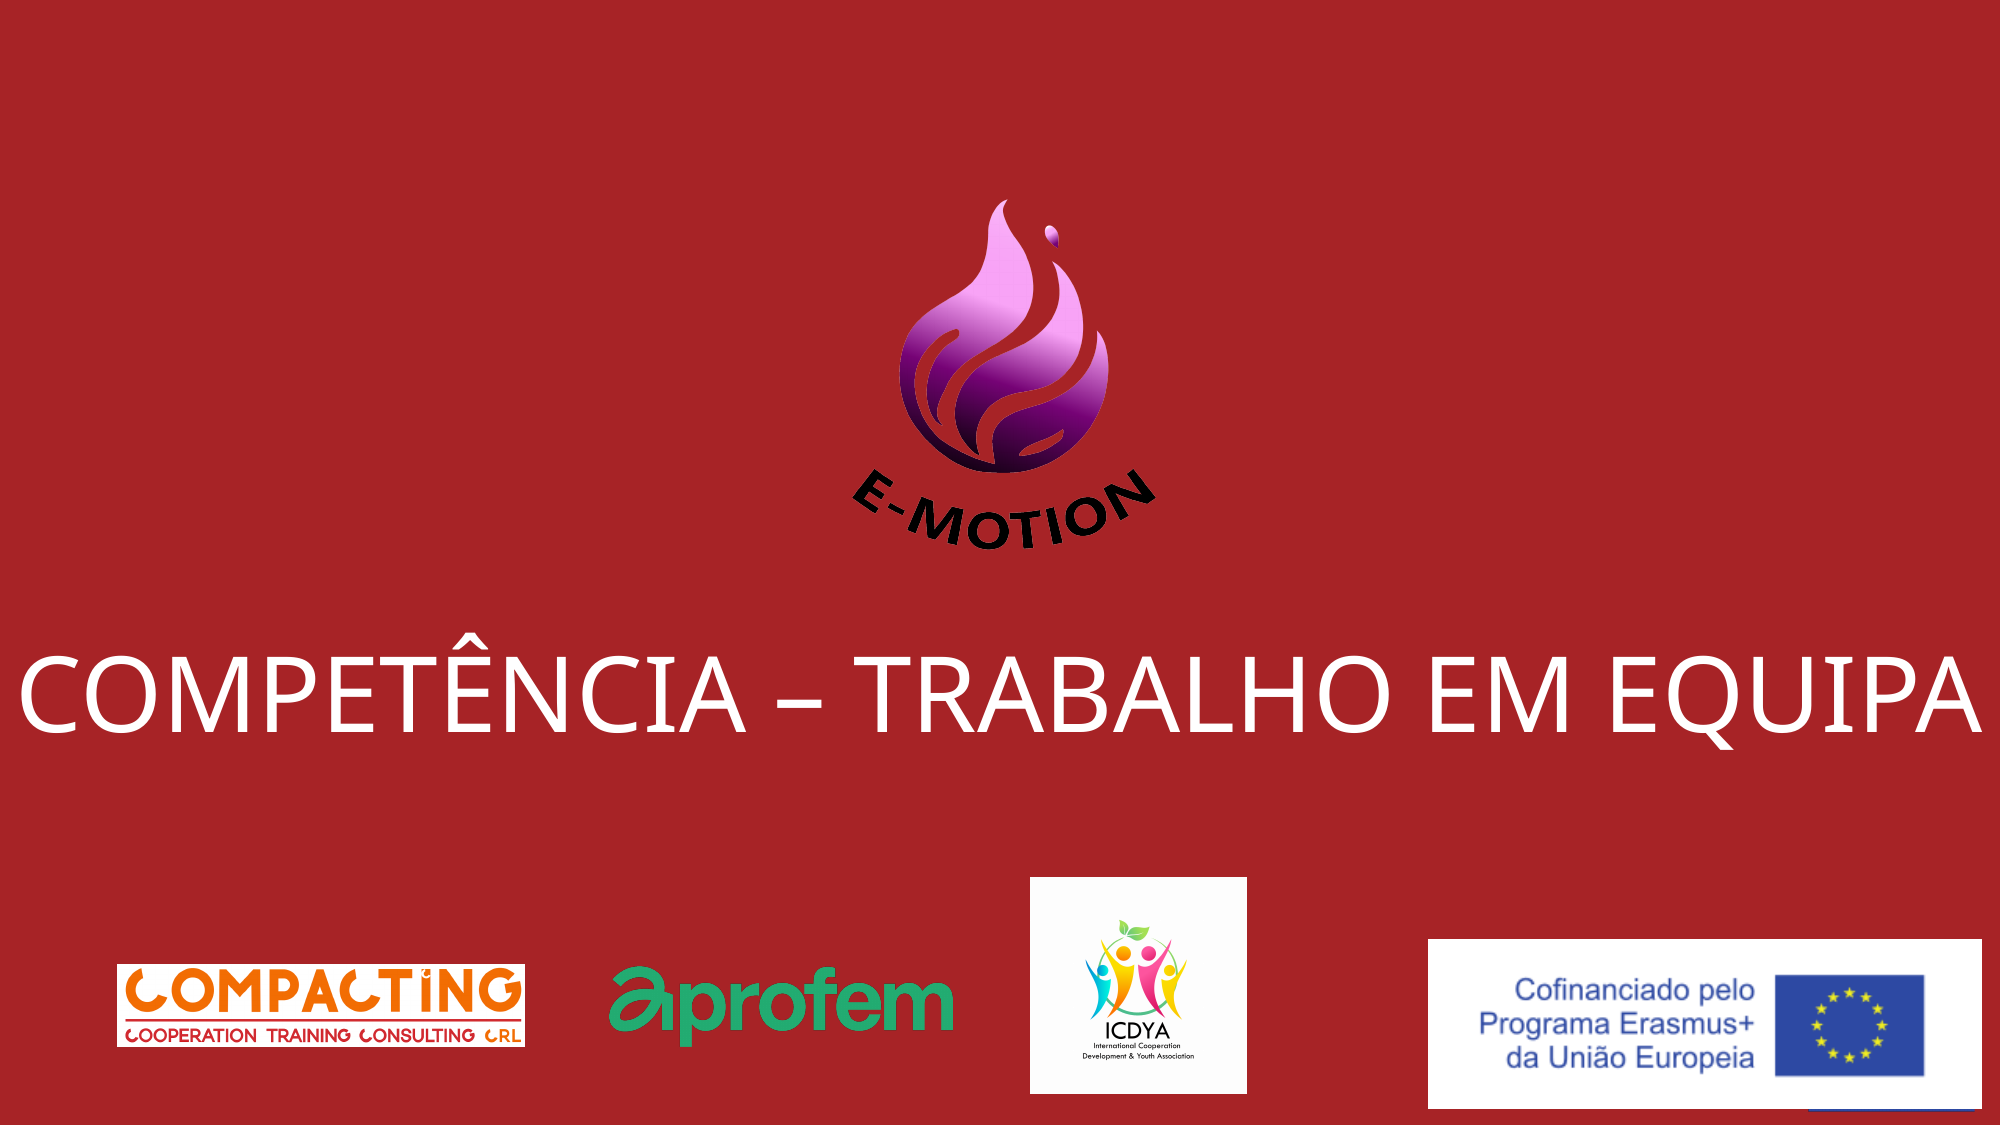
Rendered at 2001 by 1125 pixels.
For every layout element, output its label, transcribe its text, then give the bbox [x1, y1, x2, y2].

picture [724, 117, 1276, 669]
picture [117, 964, 525, 1047]
title COMPETÊNCIA – TRABALHO EM EQUIPA [0, 343, 2000, 763]
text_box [608, 876, 1247, 1095]
picture [1396, 939, 1982, 1116]
